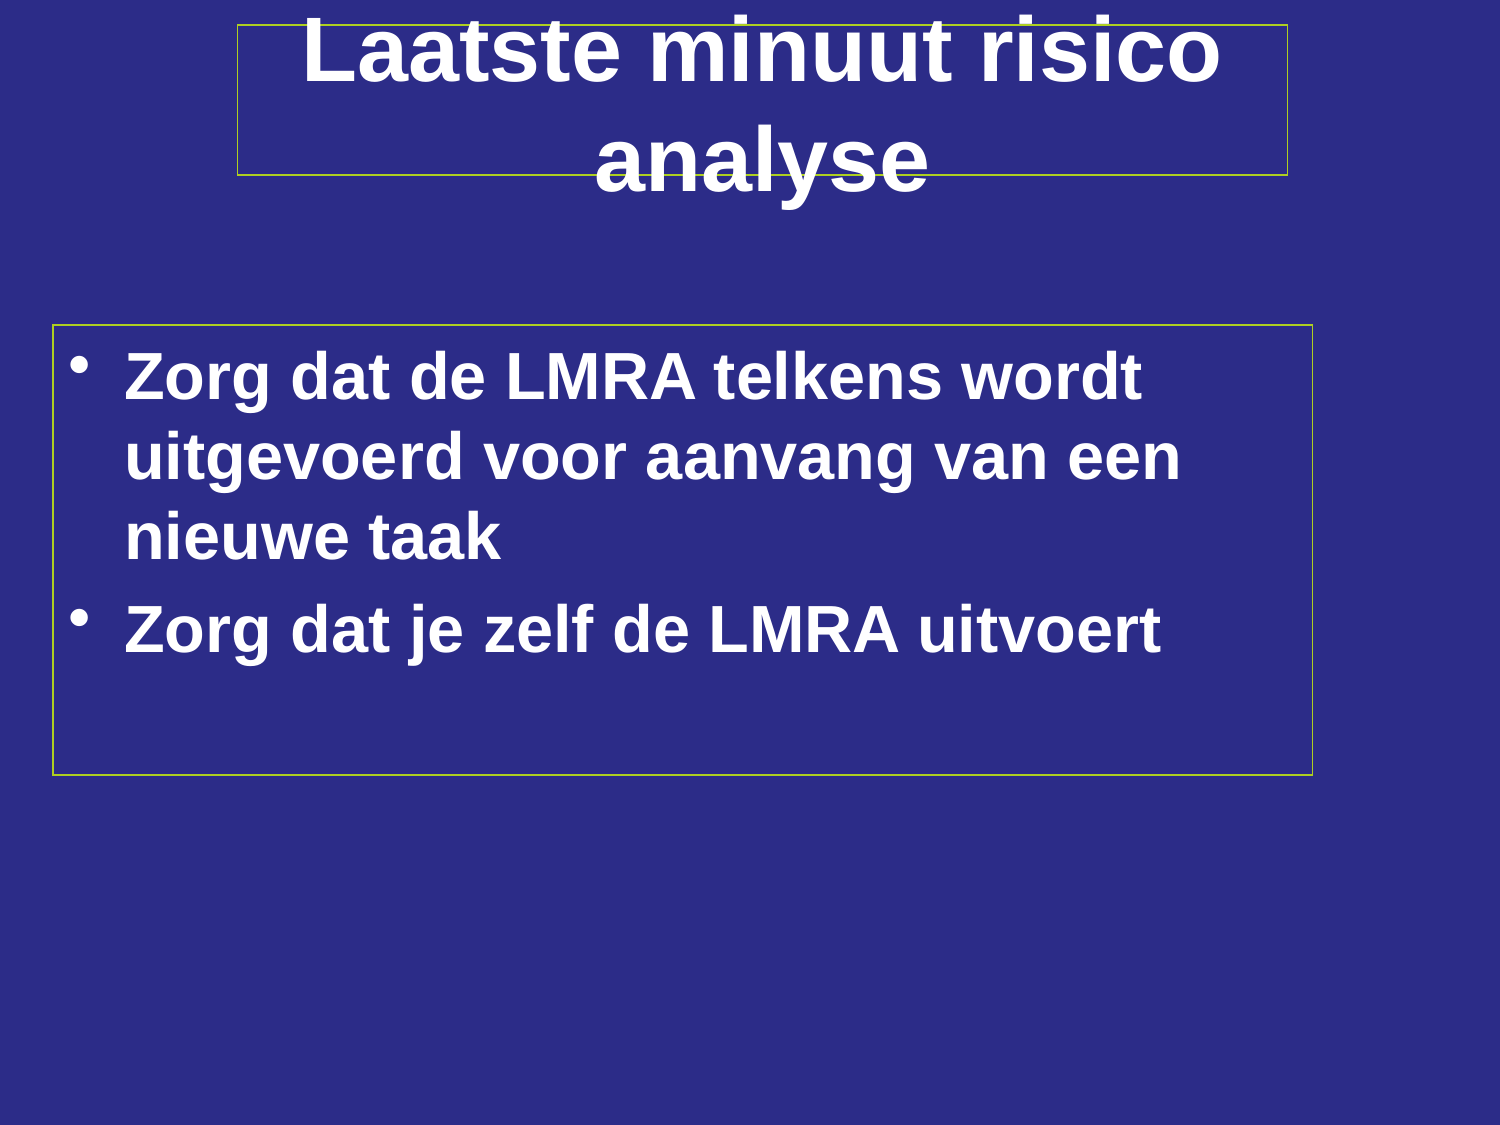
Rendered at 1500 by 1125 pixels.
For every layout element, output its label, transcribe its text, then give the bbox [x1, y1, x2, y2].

title Laatste minuut risico analyse [237, 24, 1288, 176]
list Zorg dat de LMRA telkens wordt uitgevoerd voor aanvang van een nieuwe taak Zorg dat je zelf de LMRA uitvoert [52, 324, 1313, 776]
